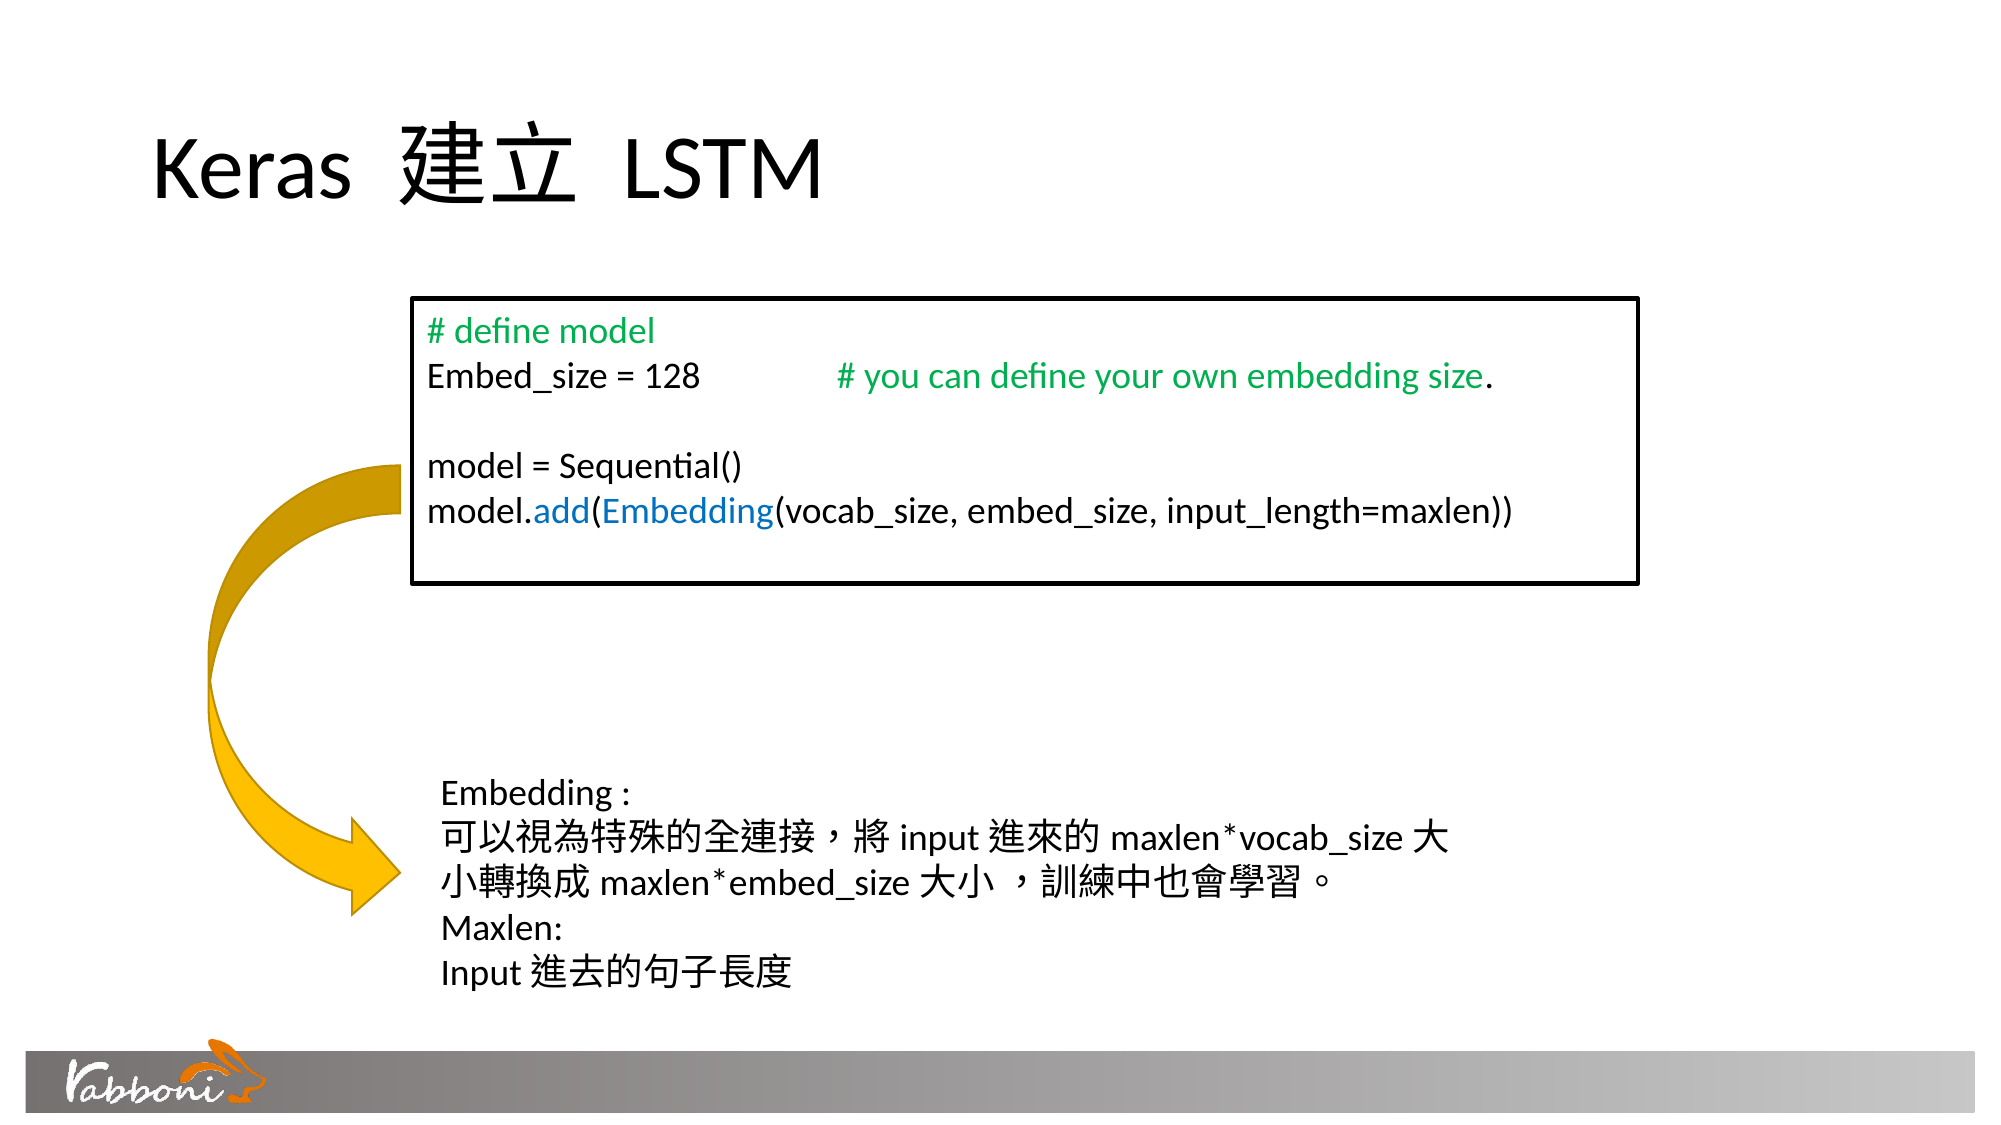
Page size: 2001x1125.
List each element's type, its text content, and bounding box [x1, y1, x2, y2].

text_box [207, 464, 402, 917]
picture [66, 1029, 268, 1112]
text_box Embedding : 可以視為特殊的全連接，將input進來的maxlen*vocab_size大小轉換成maxlen*embed_size大小 ，訓練中也會學習。 Maxlen: Input進去的句子長度 [425, 760, 1478, 1000]
title Keras 建立 LSTM [137, 59, 1863, 278]
text_box # define model Embed_size = 128 # you can define your own embedding size. model = Sequential() model.add(Embedding(vocab_size, embed_size, input_length=maxlen)) [412, 298, 1638, 584]
